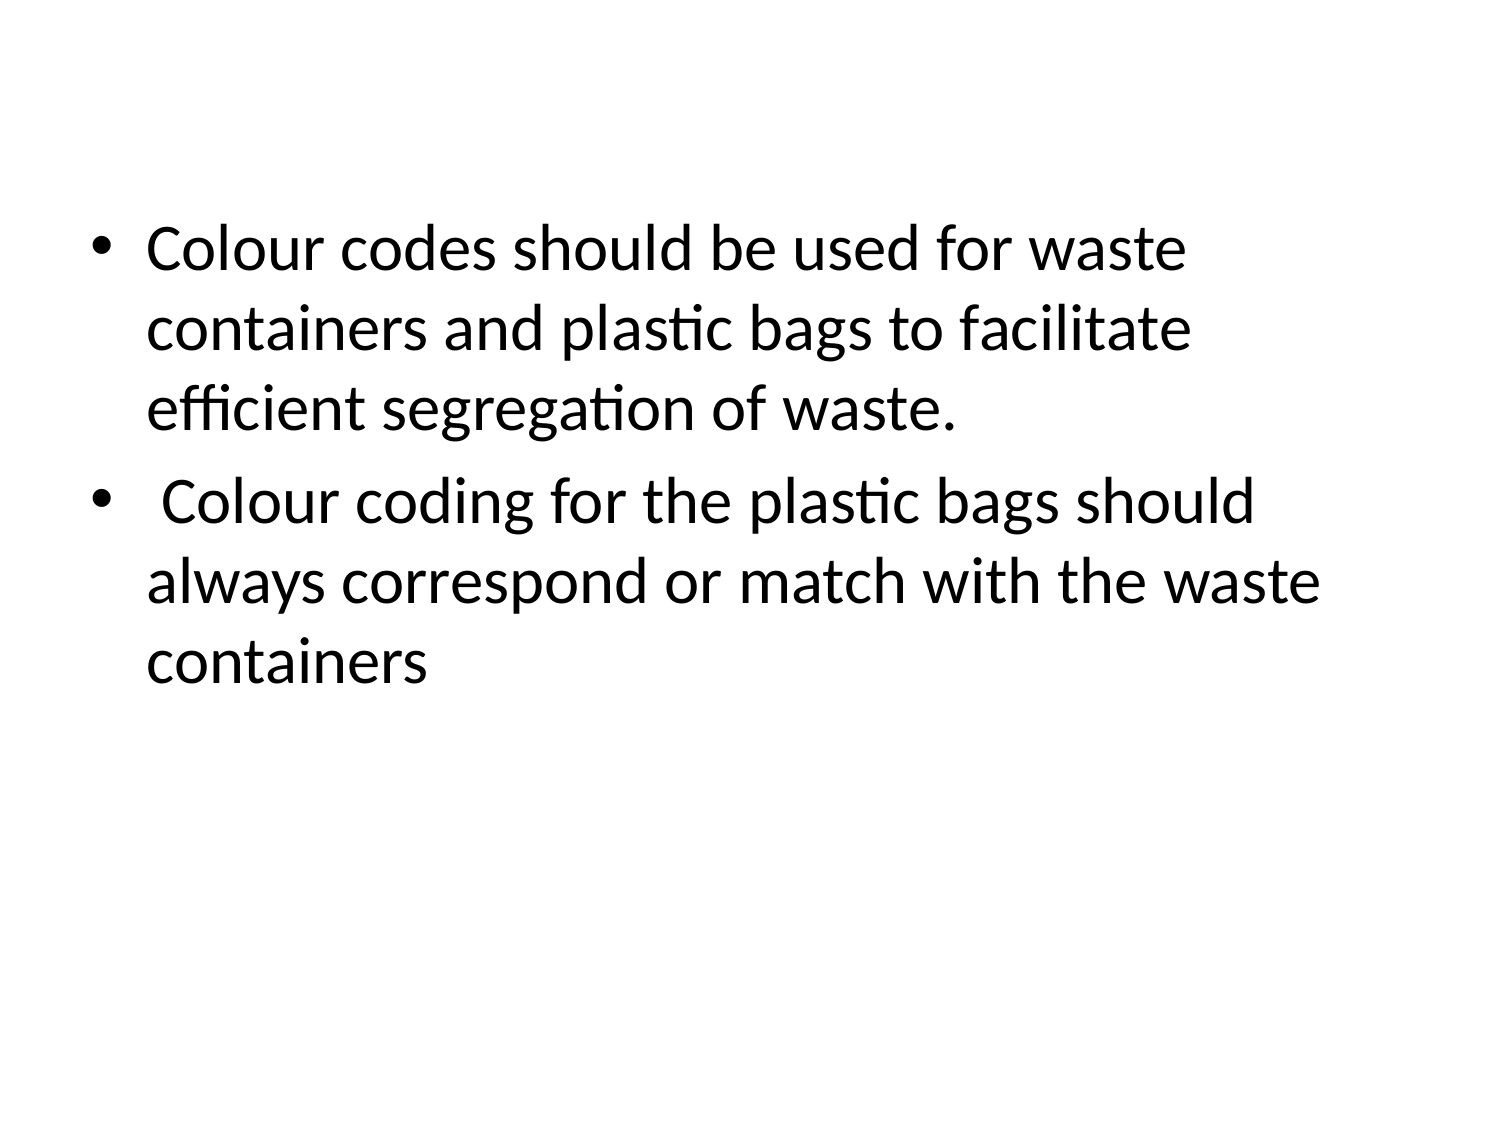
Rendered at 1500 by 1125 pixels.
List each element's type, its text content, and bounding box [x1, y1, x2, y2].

list Colour codes should be used for waste containers and plastic bags to facilitate efficient segregation of waste. Colour coding for the plastic bags should always correspond or match with the waste containers [75, 196, 1425, 1005]
